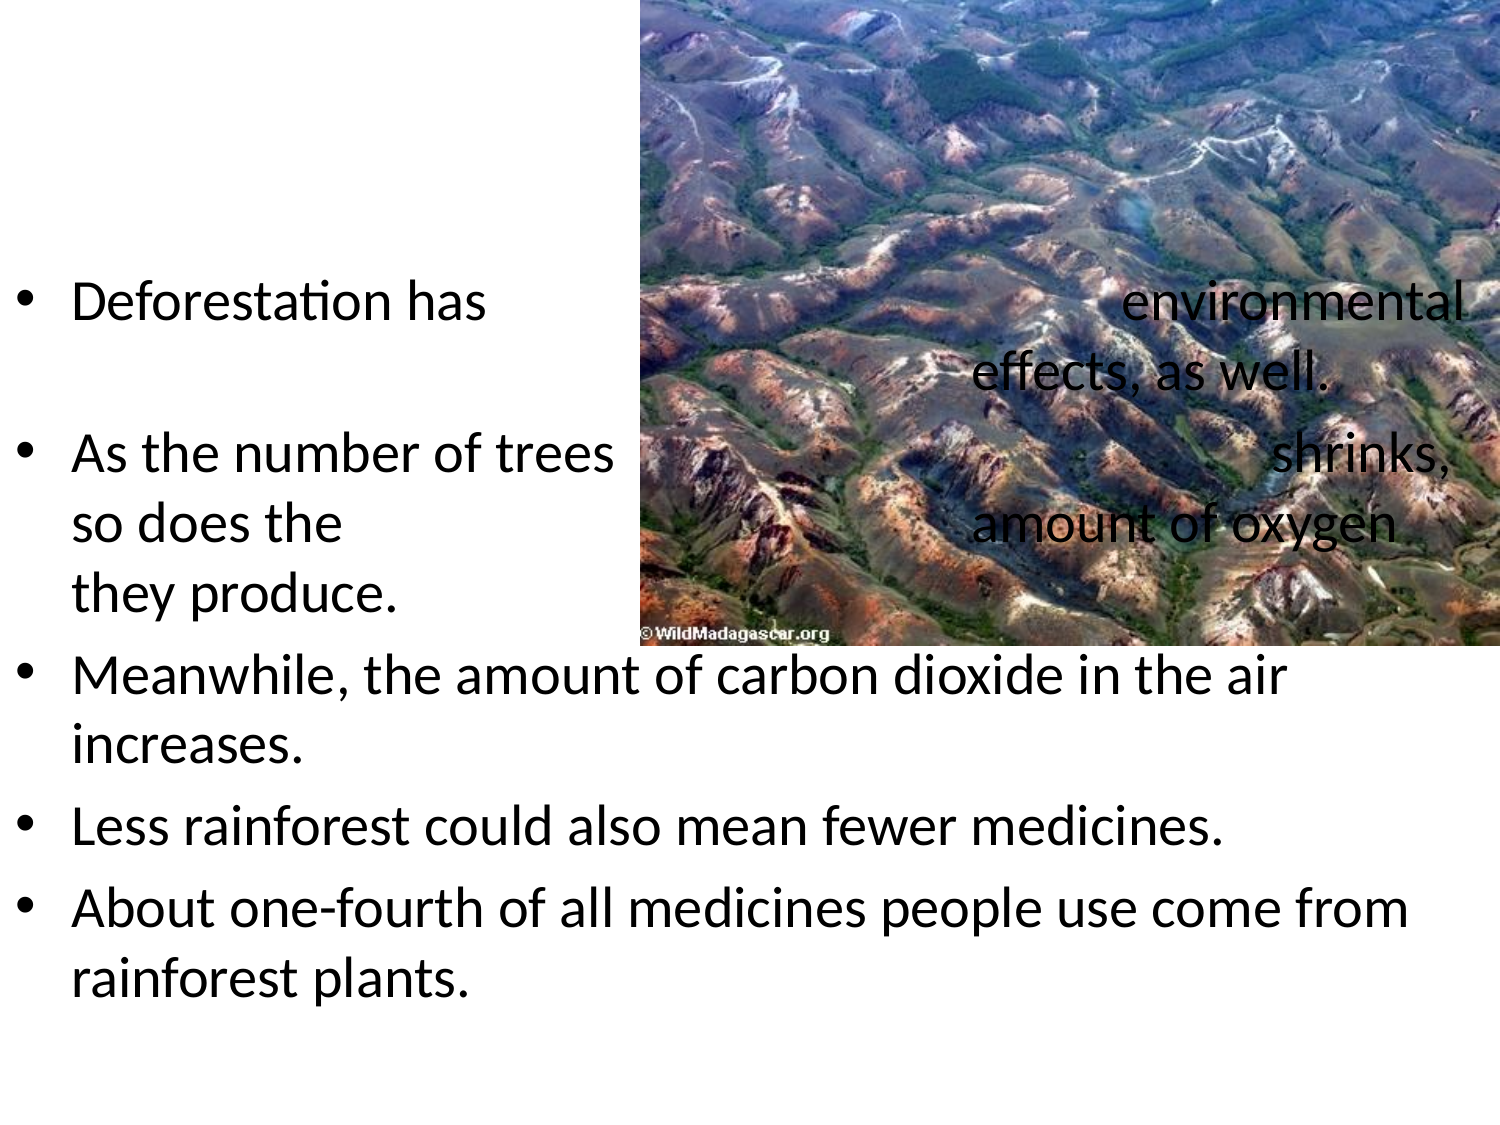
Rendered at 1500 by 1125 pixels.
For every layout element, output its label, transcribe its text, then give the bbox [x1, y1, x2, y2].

picture [640, 0, 1500, 646]
list Deforestation has environmental effects, as well. As the number of trees shrinks, so does the amount of oxygen they produce. Meanwhile, the amount of carbon dioxide in the air increases. Less rainforest could also mean fewer medicines. About one-fourth of all medicines people use come from rainforest plants. [0, 254, 1500, 1125]
